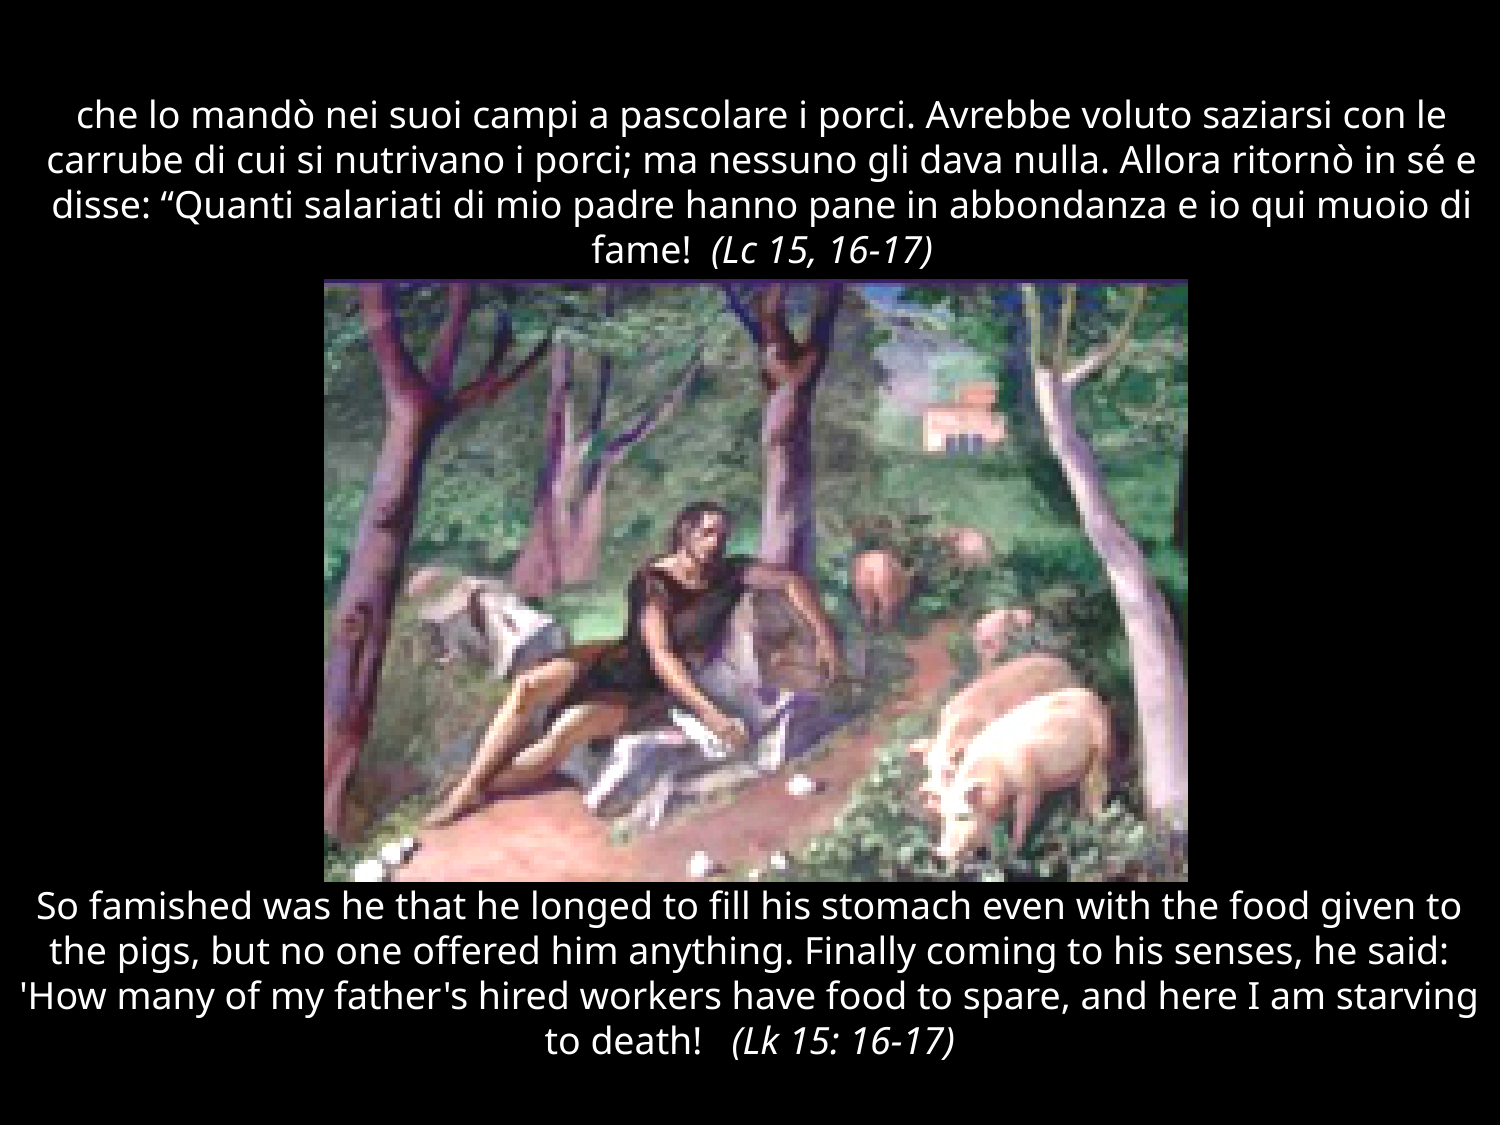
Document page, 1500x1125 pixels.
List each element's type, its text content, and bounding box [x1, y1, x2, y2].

picture [324, 279, 1188, 882]
text_box So famished was he that he longed to fill his stomach even with the food given to the pigs, but no one offered him anything. Finally coming to his senses, he said: 'How many of my father's hired workers have food to spare, and here I am starving to death! (Lk 15: 16-17) [0, 874, 1500, 1070]
title che lo mandò nei suoi campi a pascolare i porci. Avrebbe voluto saziarsi con le carrube di cui si nutrivano i porci; ma nessuno gli dava nulla. Allora ritornò in sé e disse: “Quanti salariati di mio padre hanno pane in abbondanza e io qui muoio di fame! (Lc 15, 16-17) [24, 87, 1500, 275]
